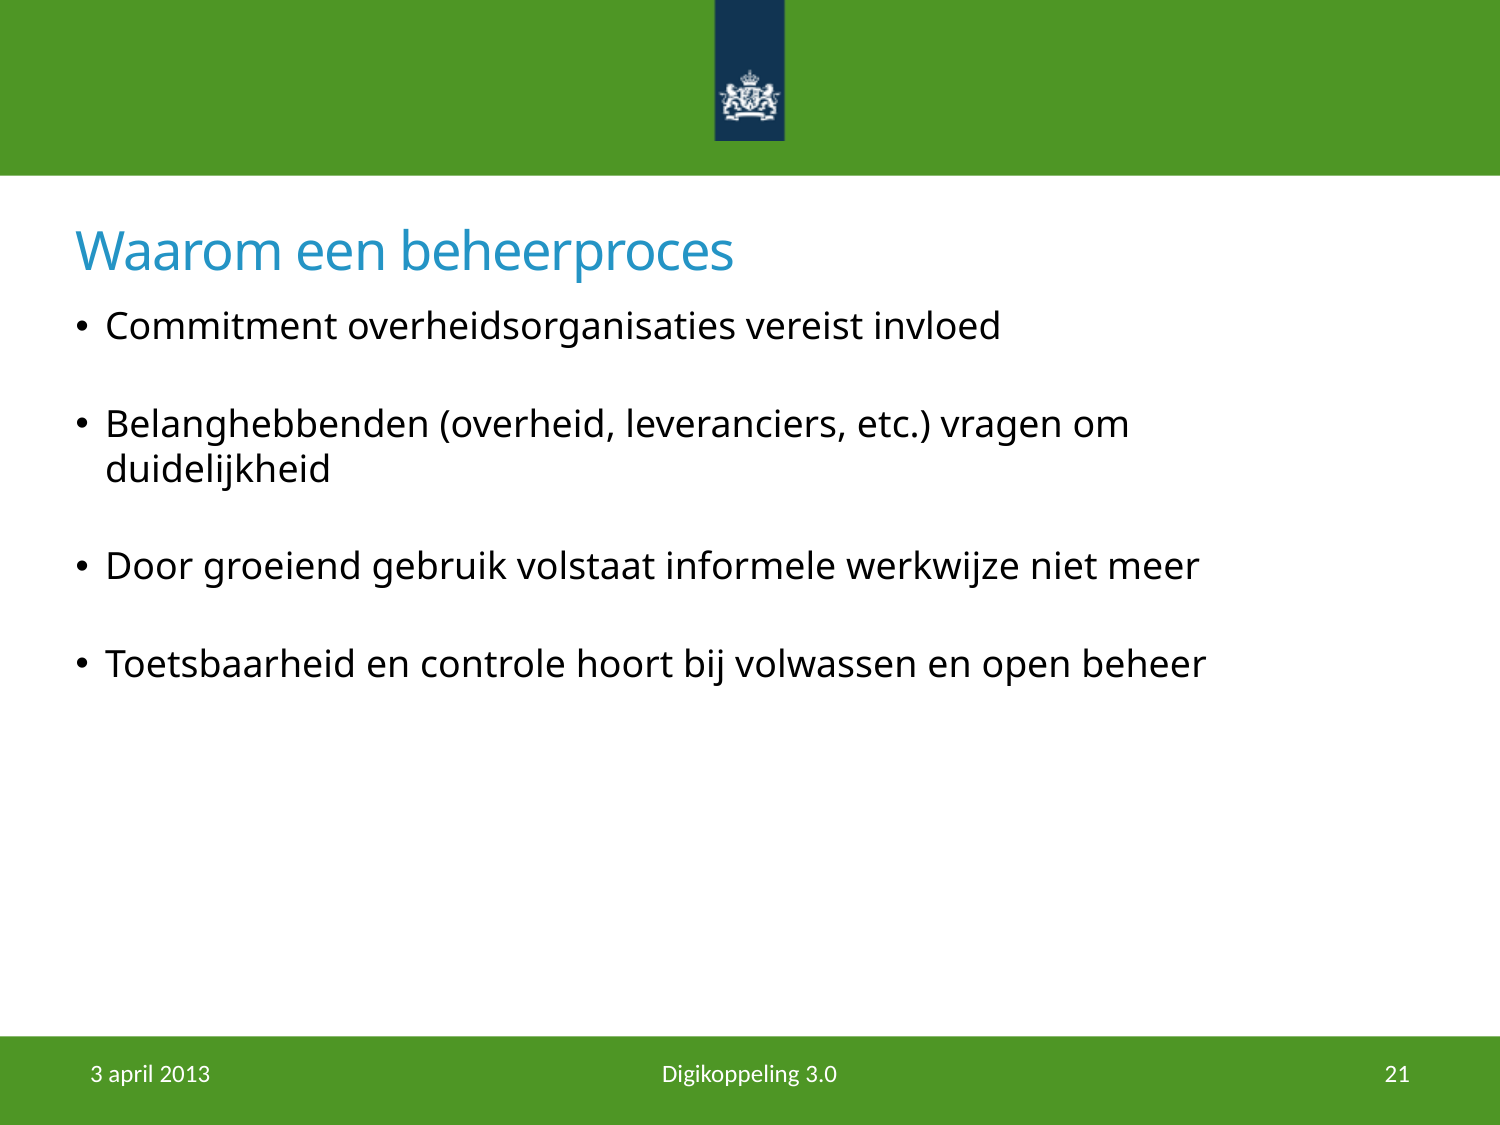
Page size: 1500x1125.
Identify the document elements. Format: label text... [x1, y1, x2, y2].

footer Digikoppeling 3.0 [512, 1042, 988, 1103]
picture [0, 0, 1500, 141]
title Waarom een beheerproces [60, 202, 1348, 295]
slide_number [75, 1042, 425, 1103]
slide_number 21 [1074, 1042, 1425, 1103]
list Commitment overheidsorganisaties vereist invloed Belanghebbenden (overheid, leveranciers, etc.) vragen om duidelijkheid Door groeiend gebruik volstaat informele werkwijze niet meer Toetsbaarheid en controle hoort bij volwassen en open beheer [60, 295, 1350, 997]
